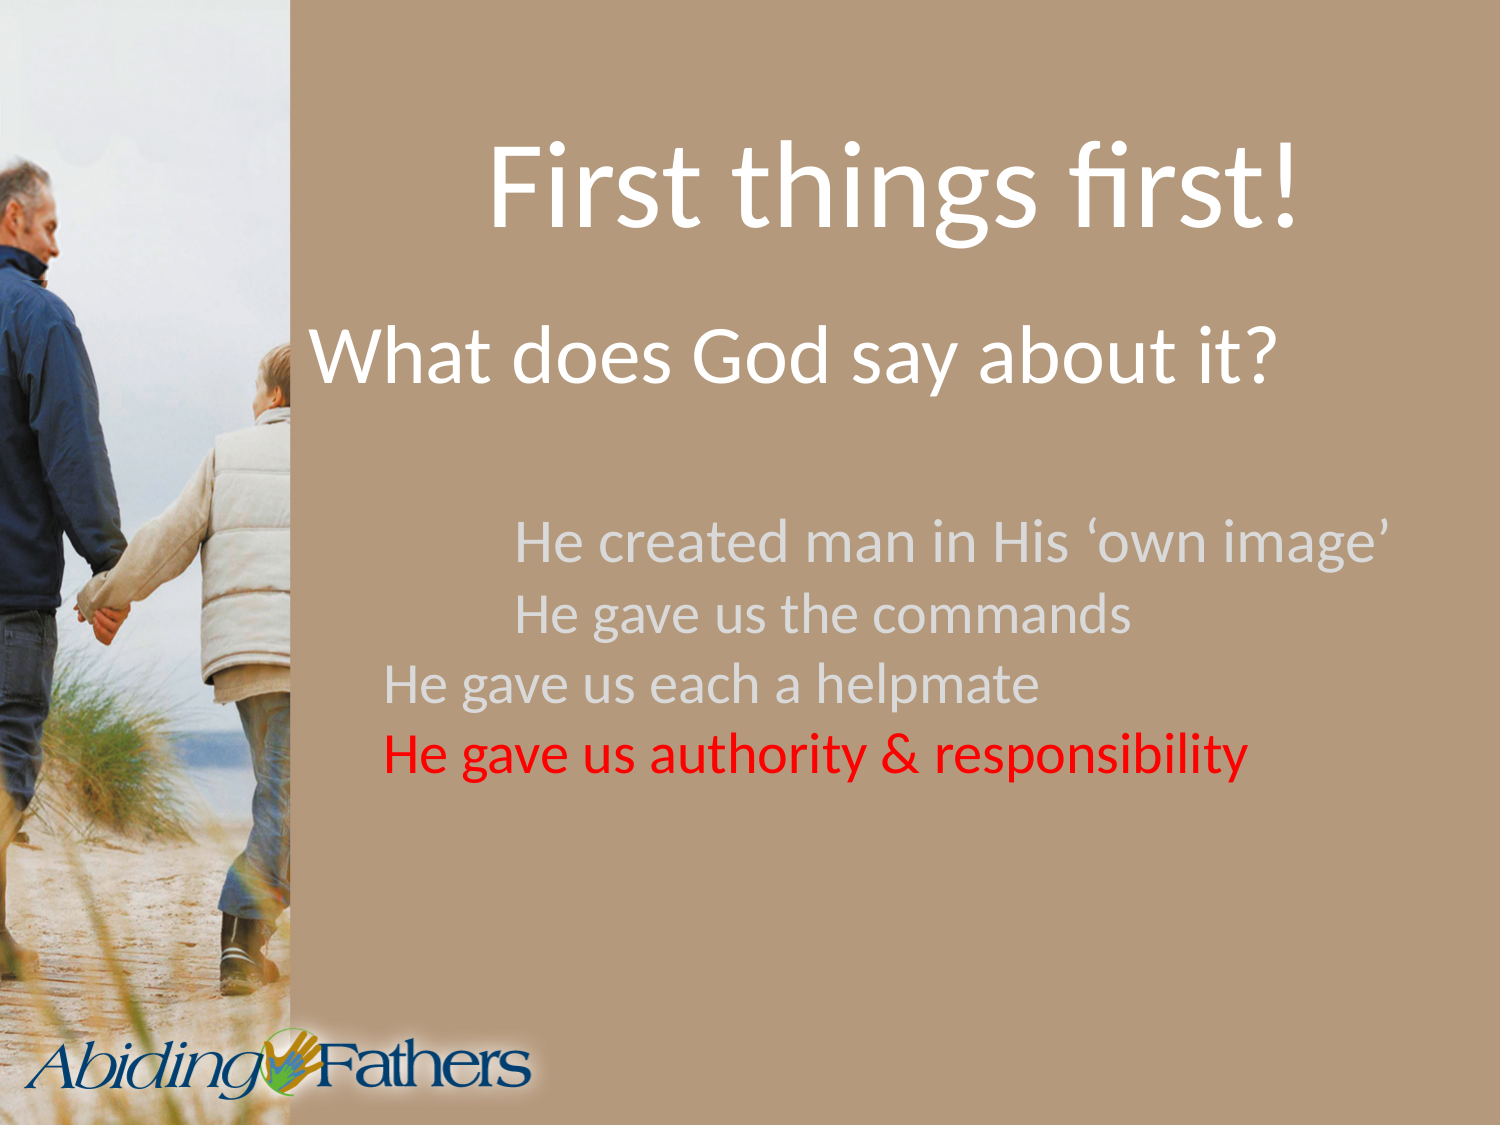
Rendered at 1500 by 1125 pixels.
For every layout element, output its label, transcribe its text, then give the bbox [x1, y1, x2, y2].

title First things first! [292, 73, 1500, 282]
list What does God say about it? He created man in His ‘own image’ He gave us the commands He gave us each a helpmate He gave us authority & responsibility [292, 292, 1500, 1020]
picture [0, 0, 1500, 1125]
